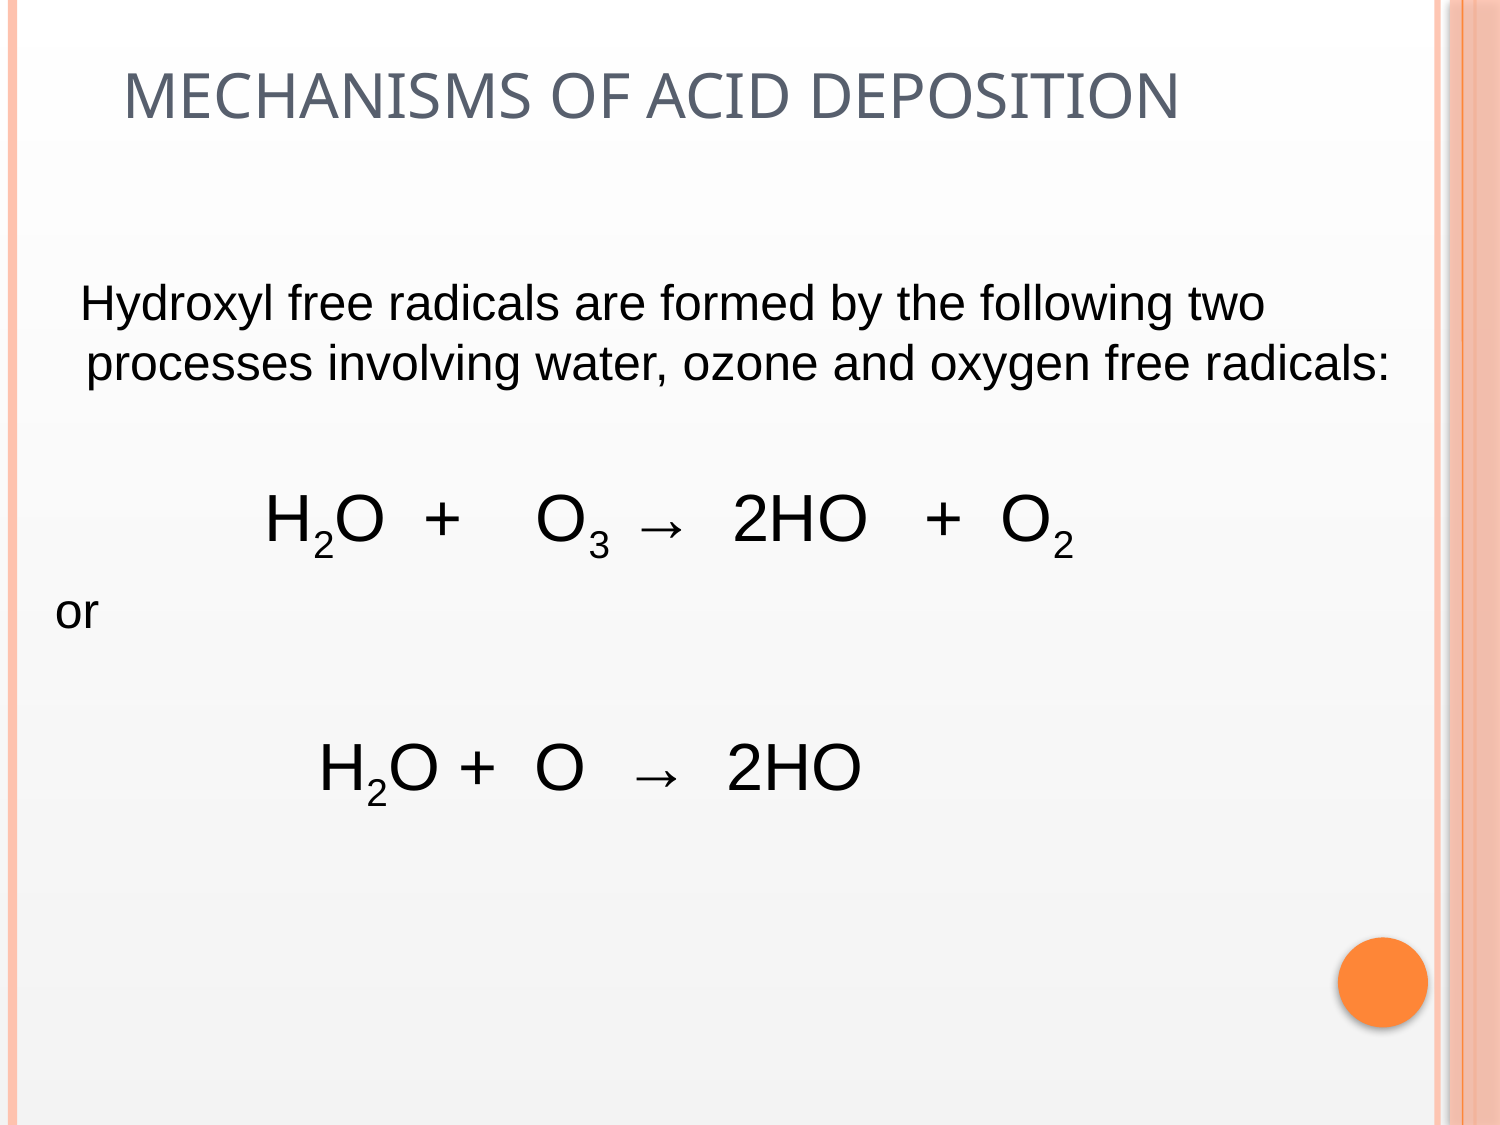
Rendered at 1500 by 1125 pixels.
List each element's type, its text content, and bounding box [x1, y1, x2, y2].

list Hydroxyl free radicals are formed by the following two processes involving water, ozone and oxygen free radicals: H2O + O3 → 2HO + O2 or H2O + O → 2HO [26, 262, 1444, 1062]
title Mechanisms of acid deposition [75, 0, 1300, 139]
